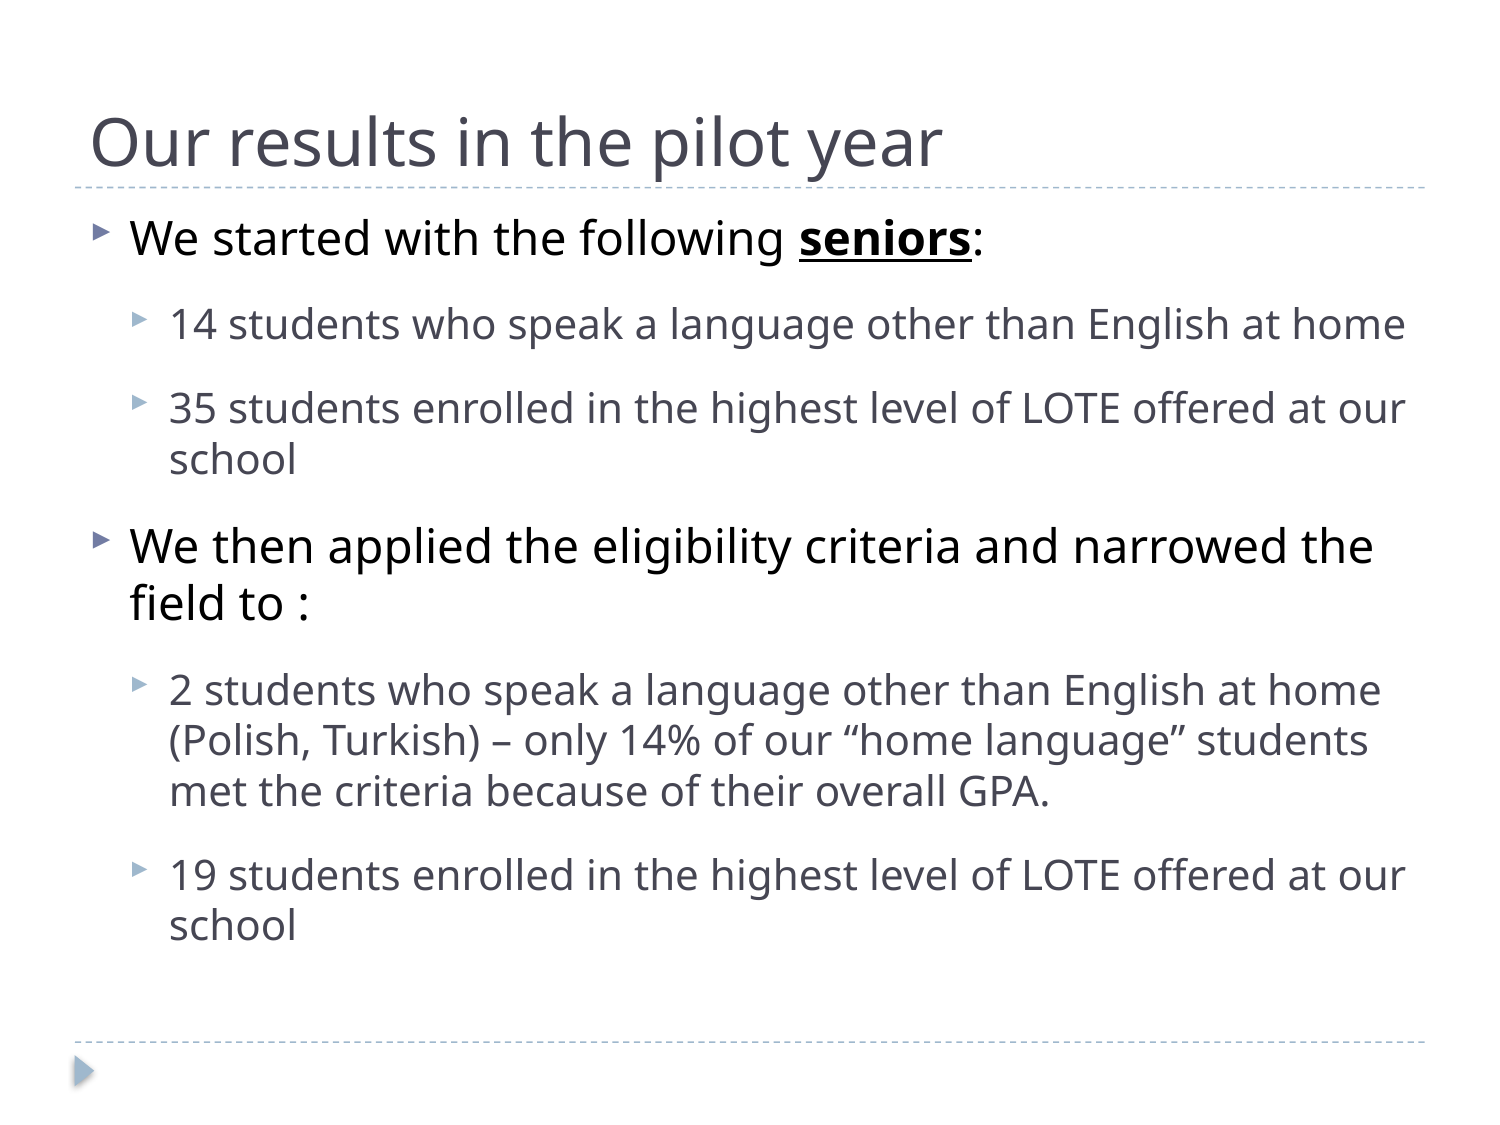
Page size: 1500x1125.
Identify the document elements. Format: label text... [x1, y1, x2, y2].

list We started with the following seniors: 14 students who speak a language other than English at home 35 students enrolled in the highest level of LOTE offered at our school We then applied the eligibility criteria and narrowed the field to : 2 students who speak a language other than English at home (Polish, Turkish) – only 14% of our “home language” students met the criteria because of their overall GPA. 19 students enrolled in the highest level of LOTE offered at our school [75, 200, 1425, 1010]
title Our results in the pilot year [75, 37, 1425, 188]
